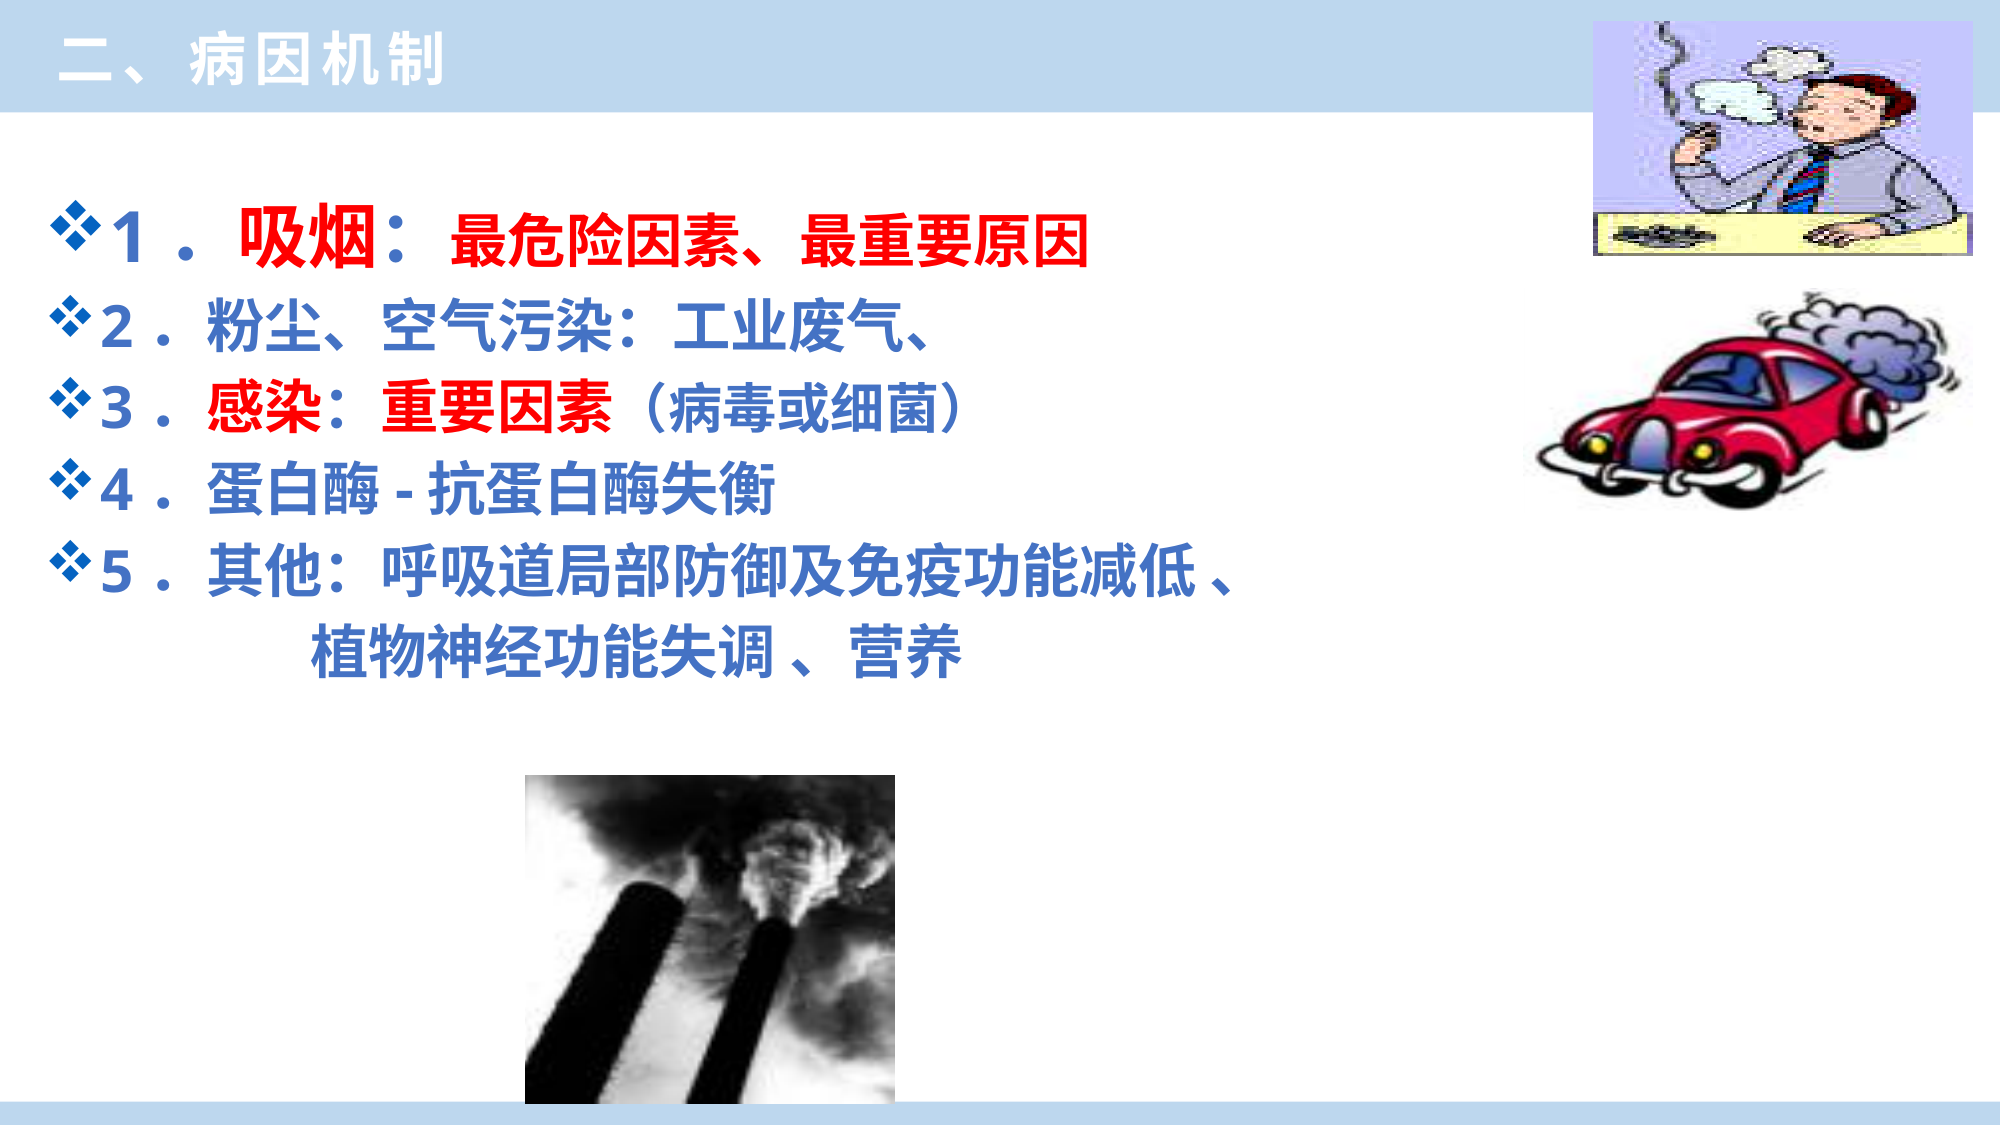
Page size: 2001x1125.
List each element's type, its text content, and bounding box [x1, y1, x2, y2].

picture [1523, 288, 1973, 514]
picture [1593, 21, 1973, 256]
text_box 二、病因机制 [44, 16, 458, 98]
text_box 1．吸烟：最危险因素、最重要原因 2．粉尘、空气污染：工业废气、 3．感染：重要因素（病毒或细菌） 4．蛋白酶-抗蛋白酶失衡 5．其他：呼吸道局部防御及免疫功能减低 、 植物神经功能失调 、营养 [29, 184, 1459, 1083]
picture [525, 775, 895, 1104]
